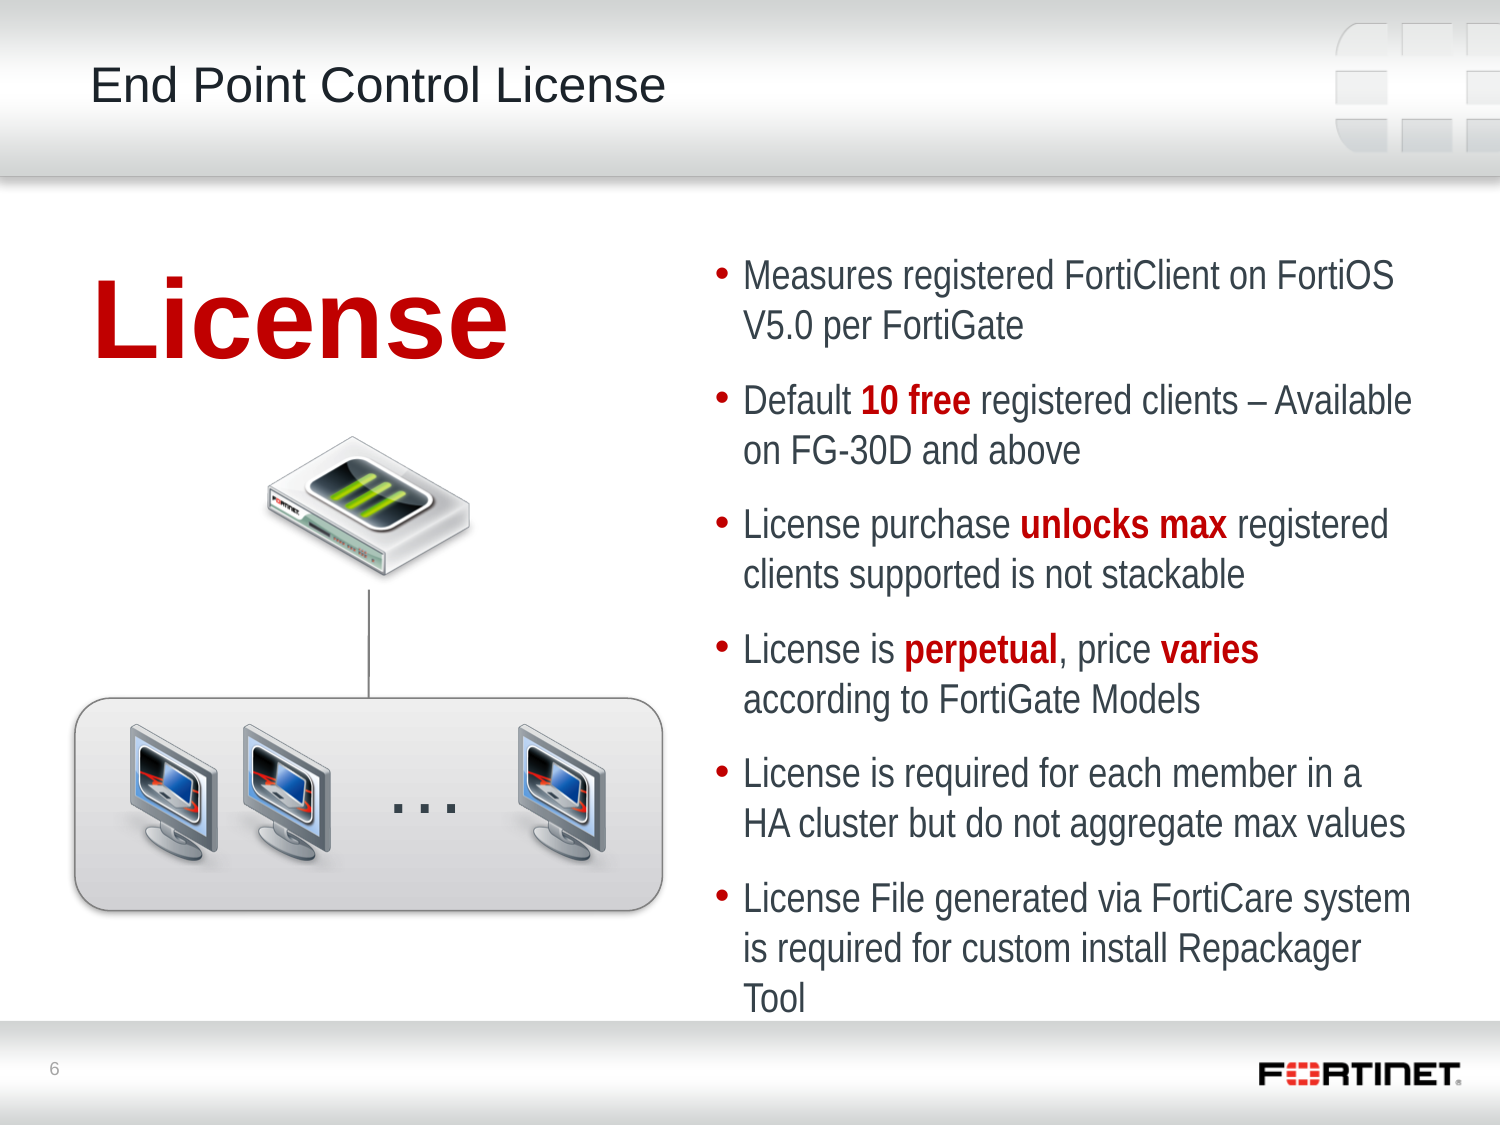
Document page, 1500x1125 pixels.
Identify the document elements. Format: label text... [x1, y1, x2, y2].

text_box [74, 697, 664, 912]
list Measures registered FortiClient on FortiOS V5.0 per FortiGate Default 10 free registered clients – Available on FG-30D and above License purchase unlocks max registered clients supported is not stackable License is perpetual, price varies according to FortiGate Models License is required for each member in a HA cluster but do not aggregate max values License File generated via FortiCare system is required for custom install Repackager Tool [699, 389, 1430, 998]
text_box License [76, 238, 1469, 389]
text_box … [349, 723, 497, 838]
title End Point Control License [75, 45, 1425, 138]
picture [0, 0, 1500, 1125]
